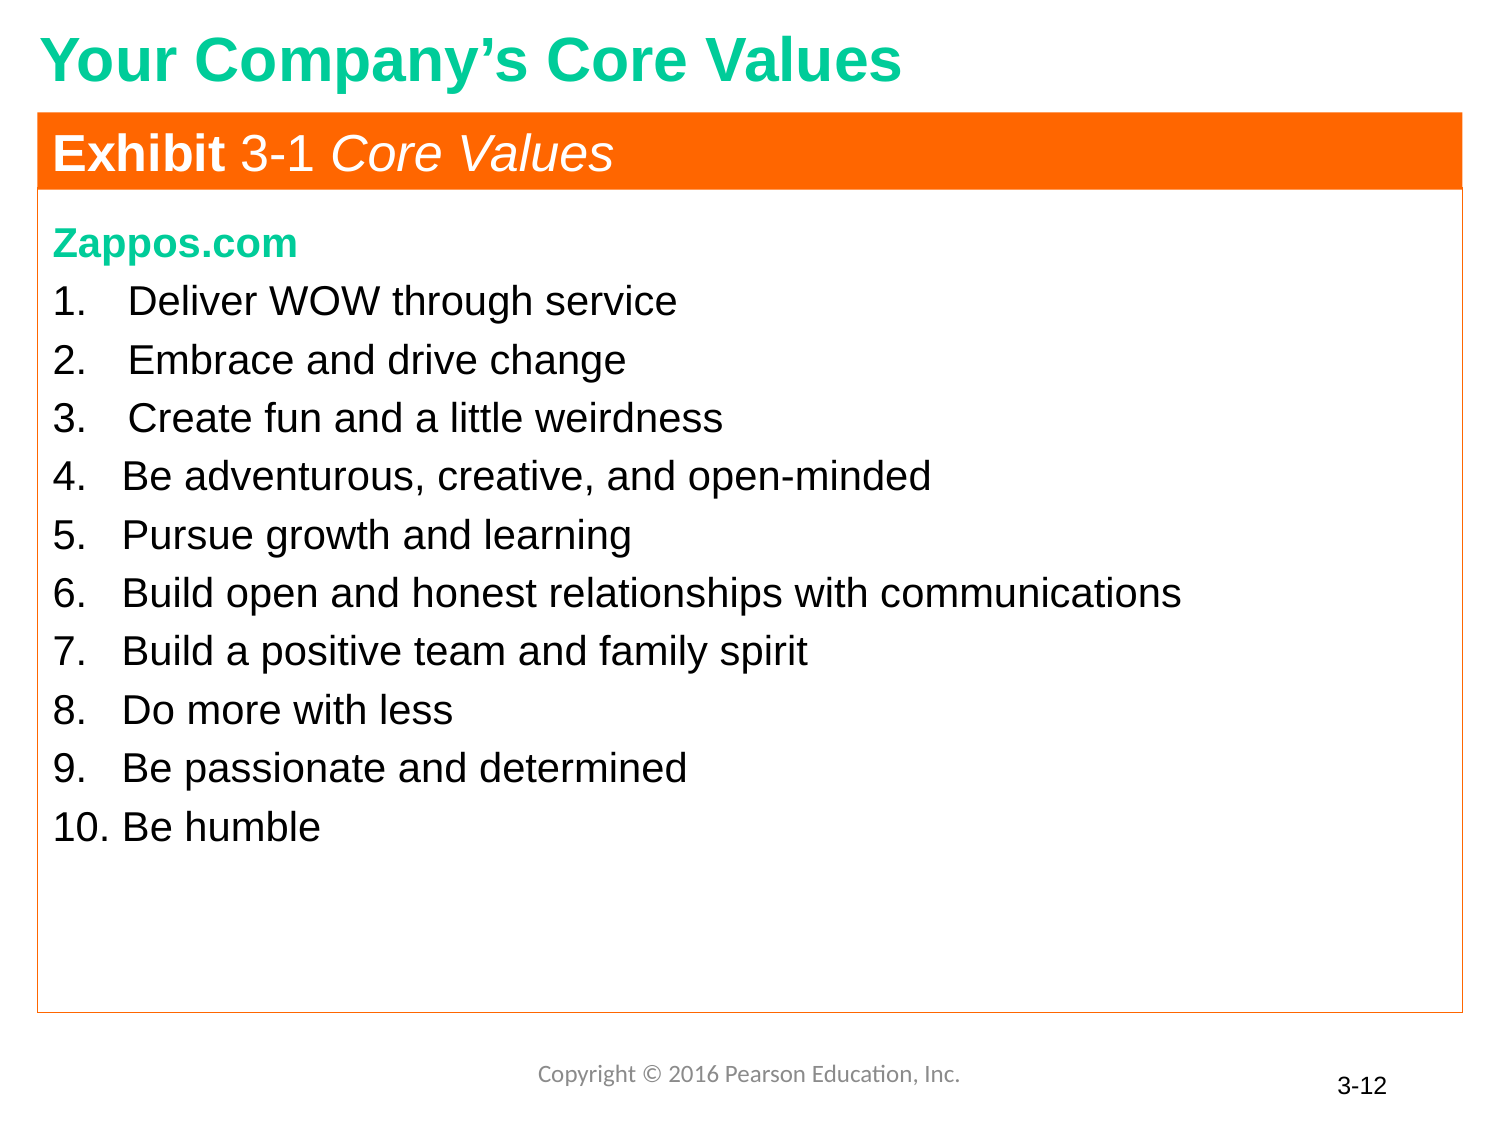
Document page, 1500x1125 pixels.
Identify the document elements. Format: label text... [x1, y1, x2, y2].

list Zappos.com Deliver WOW through service Embrace and drive change Create fun and a little weirdness 4. Be adventurous, creative, and open-minded 5. Pursue growth and learning 6. Build open and honest relationships with communications 7. Build a positive team and family spirit 8. Do more with less 9. Be passionate and determined 10. Be humble [37, 190, 1463, 1013]
title Your Company’s Core Values [24, 0, 1375, 150]
footer Copyright © 2016 Pearson Education, Inc. [512, 1042, 988, 1103]
text_box Exhibit 3-1 Core Values [37, 112, 1463, 190]
